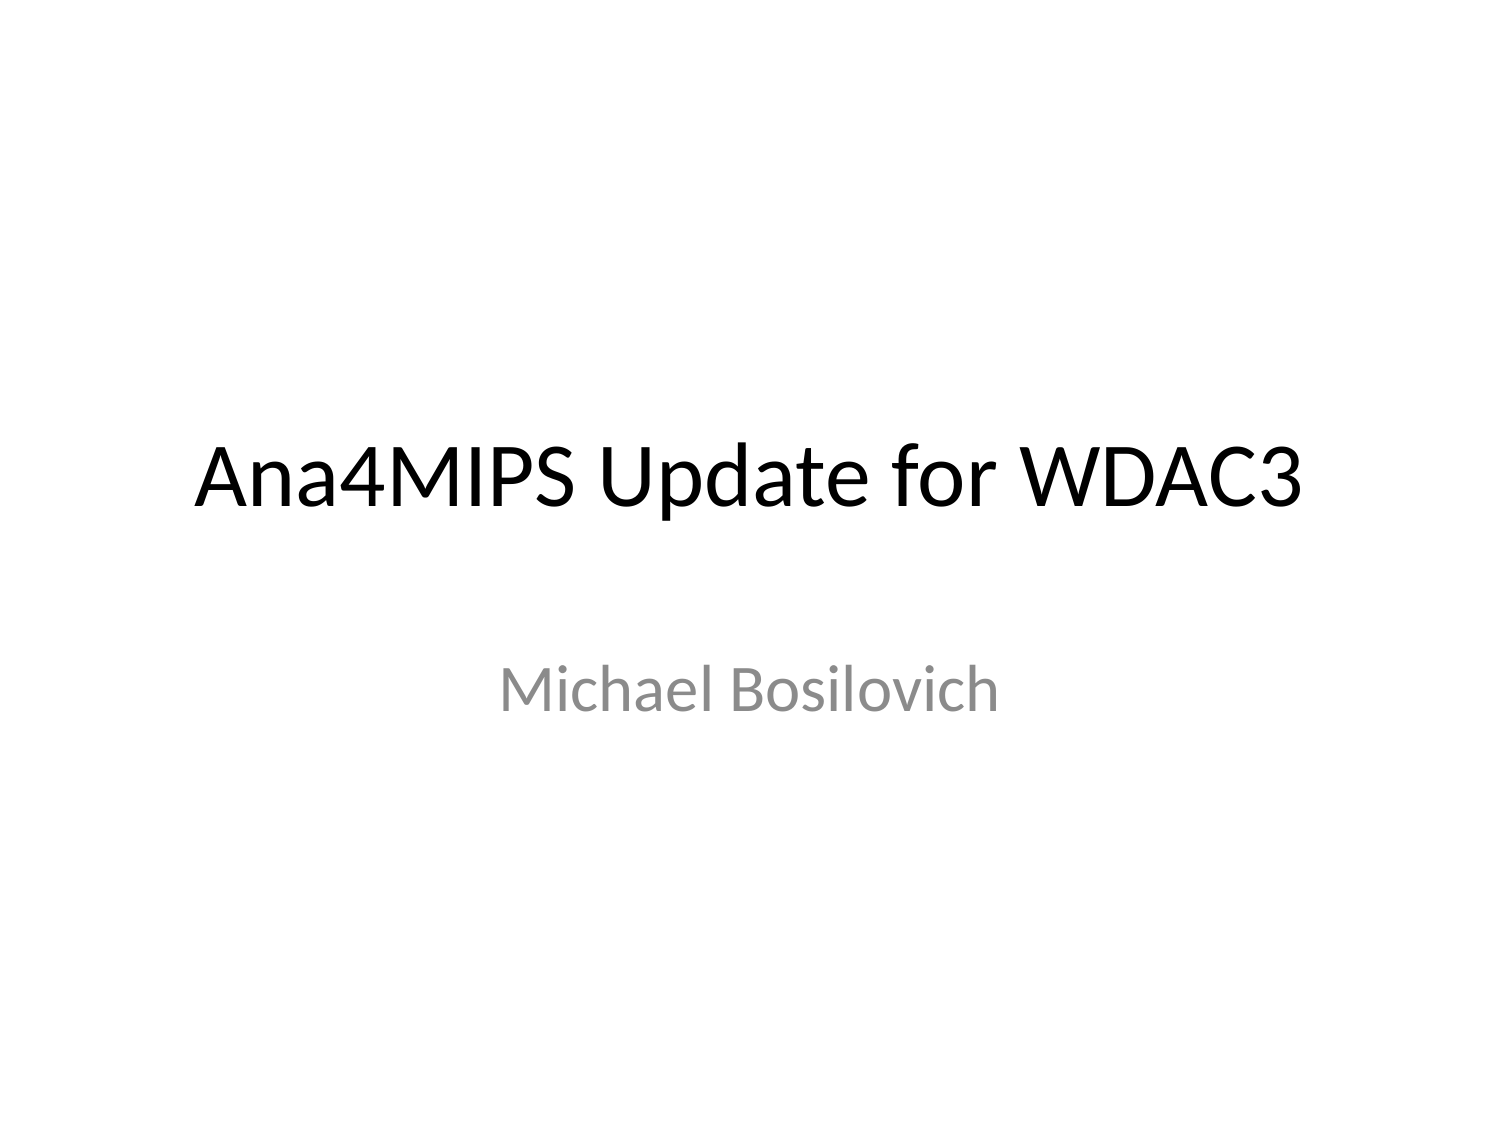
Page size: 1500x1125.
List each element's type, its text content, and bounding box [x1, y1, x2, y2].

subtitle Michael Bosilovich [225, 637, 1275, 925]
title Ana4MIPS Update for WDAC3 [112, 349, 1388, 591]
